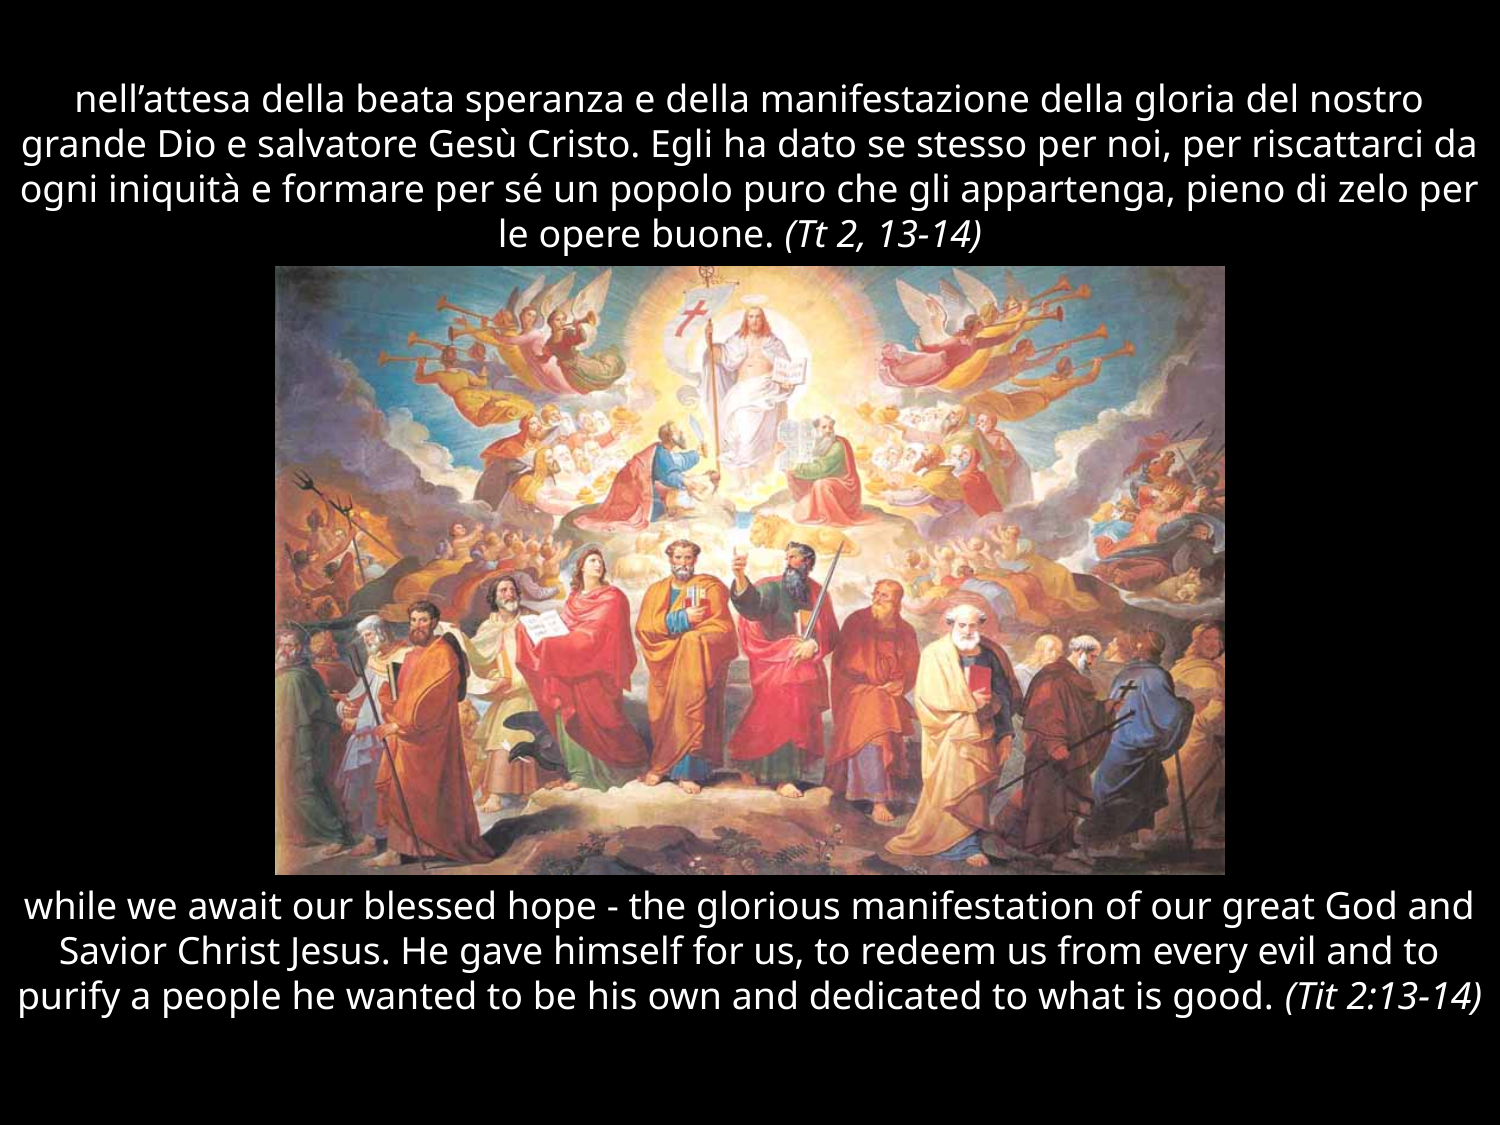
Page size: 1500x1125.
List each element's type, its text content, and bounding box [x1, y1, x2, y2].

title nell’attesa della beata speranza e della manifestazione della gloria del nostro grande Dio e salvatore Gesù Cristo. Egli ha dato se stesso per noi, per riscattarci da ogni iniquità e formare per sé un popolo puro che gli appartenga, pieno di zelo per le opere buone. (Tt 2, 13-14) [0, 99, 1500, 275]
picture [274, 266, 1226, 875]
text_box while we await our blessed hope - the glorious manifestation of our great God and Savior Christ Jesus. He gave himself for us, to redeem us from every evil and to purify a people he wanted to be his own and dedicated to what is good. (Tit 2:13-14) [0, 874, 1500, 1025]
